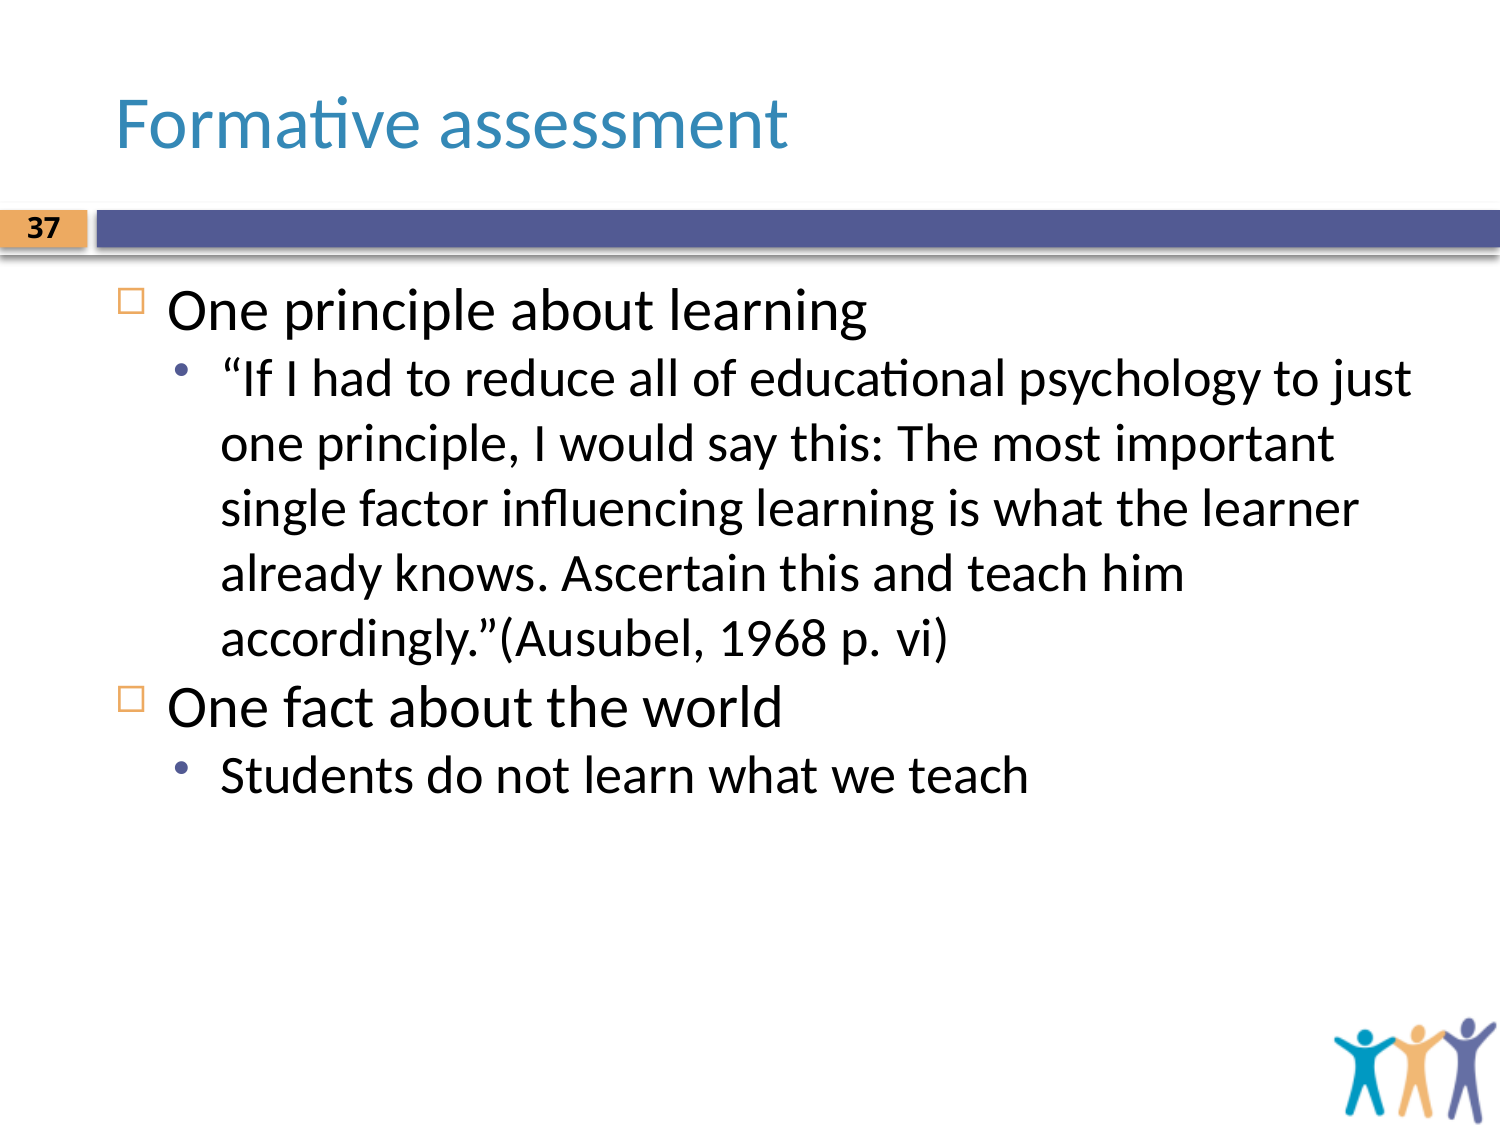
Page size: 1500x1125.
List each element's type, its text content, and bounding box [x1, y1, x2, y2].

list One principle about learning “If I had to reduce all of educational psychology to just one principle, I would say this: The most important single factor influencing learning is what the learner already knows. Ascertain this and teach him accordingly.”(Ausubel, 1968 p. vi) One fact about the world Students do not learn what we teach [100, 262, 1438, 1000]
slide_number 37 [0, 208, 88, 249]
title Formative assessment [100, 37, 1438, 200]
